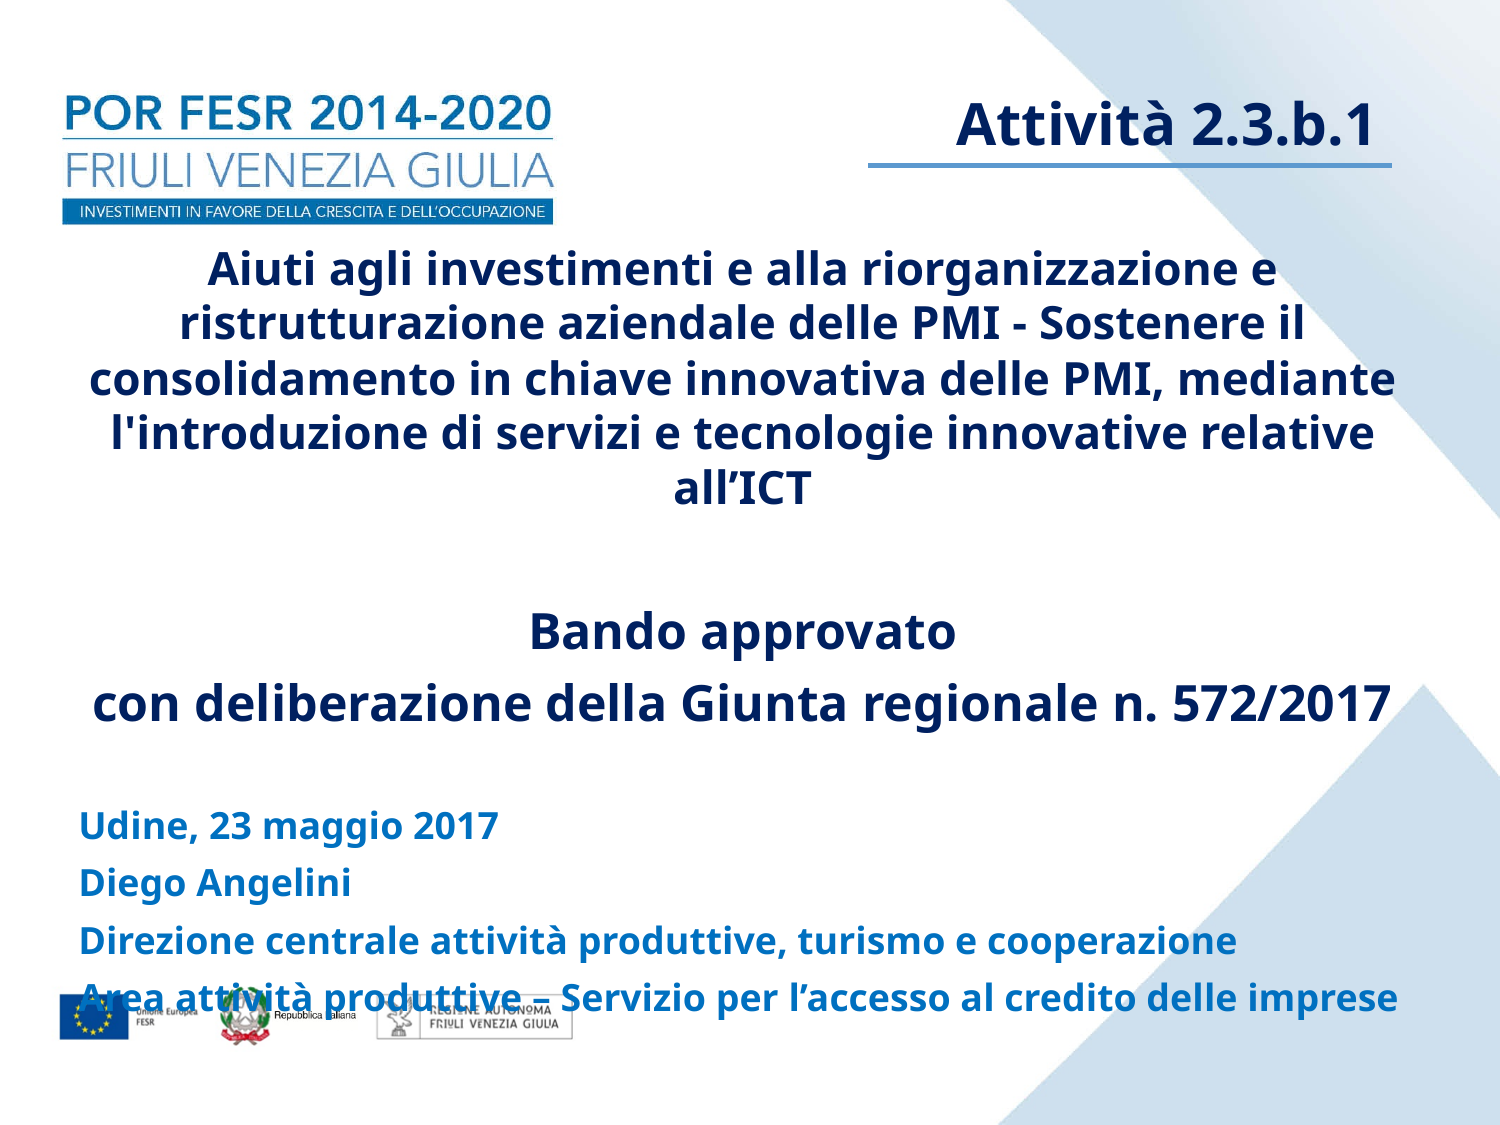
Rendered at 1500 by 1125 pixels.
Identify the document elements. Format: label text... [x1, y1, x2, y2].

text_box Aiuti agli investimenti e alla riorganizzazione e ristrutturazione aziendale delle PMI - Sostenere il consolidamento in chiave innovativa delle PMI, mediante l'introduzione di servizi e tecnologie innovative relative all’ICT Bando approvato con deliberazione della Giunta regionale n. 572/2017 Udine, 23 maggio 2017 Diego Angelini Direzione centrale attività produttive, turismo e cooperazione Area attività produttive – Servizio per l’accesso al credito delle imprese [63, 231, 1422, 1027]
text_box Attività 2.3.b.1 [756, 79, 1393, 165]
picture [0, 0, 1500, 1125]
